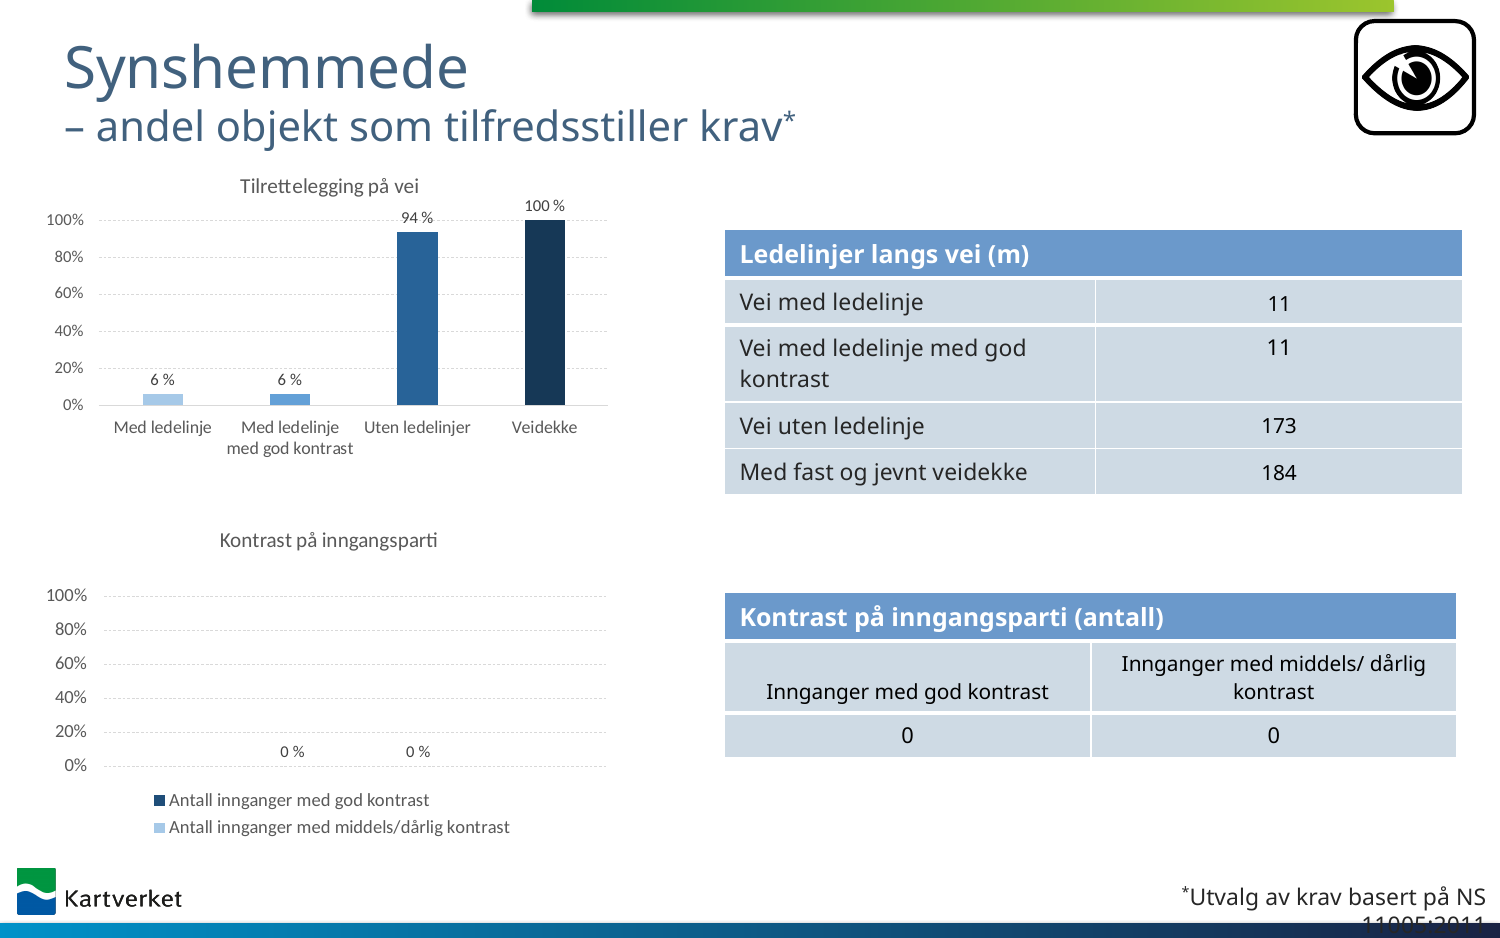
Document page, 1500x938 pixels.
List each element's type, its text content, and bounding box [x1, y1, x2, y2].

table_header Kontrast på inngangsparti (antall) [725, 593, 1456, 639]
table_cell Vei med ledelinje med god kontrast [725, 327, 1095, 401]
table_cell Innganger med middels/ dårlig kontrast [1092, 643, 1456, 711]
text_box *Utvalg av krav basert på NS 11005:2011 [1068, 873, 1500, 938]
table_cell 11 [1096, 280, 1462, 323]
table_cell 11 [1096, 327, 1462, 401]
text_box Synshemmede – andel objekt som tilfredsstiller krav* [49, 24, 1431, 158]
table_cell 0 [725, 715, 1090, 757]
table_header Ledelinjer langs vei (m) [725, 230, 1462, 276]
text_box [1355, 20, 1475, 134]
table_cell 0 [1092, 715, 1456, 757]
table_cell 173 [1096, 403, 1462, 448]
picture [41, 166, 618, 492]
table_cell Med fast og jevnt veidekke [725, 449, 1095, 494]
table_cell Innganger med god kontrast [725, 643, 1090, 711]
table_cell Vei med ledelinje [725, 280, 1095, 323]
table_cell 184 [1096, 449, 1462, 494]
table_cell Vei uten ledelinje [725, 403, 1095, 448]
picture [41, 520, 617, 846]
